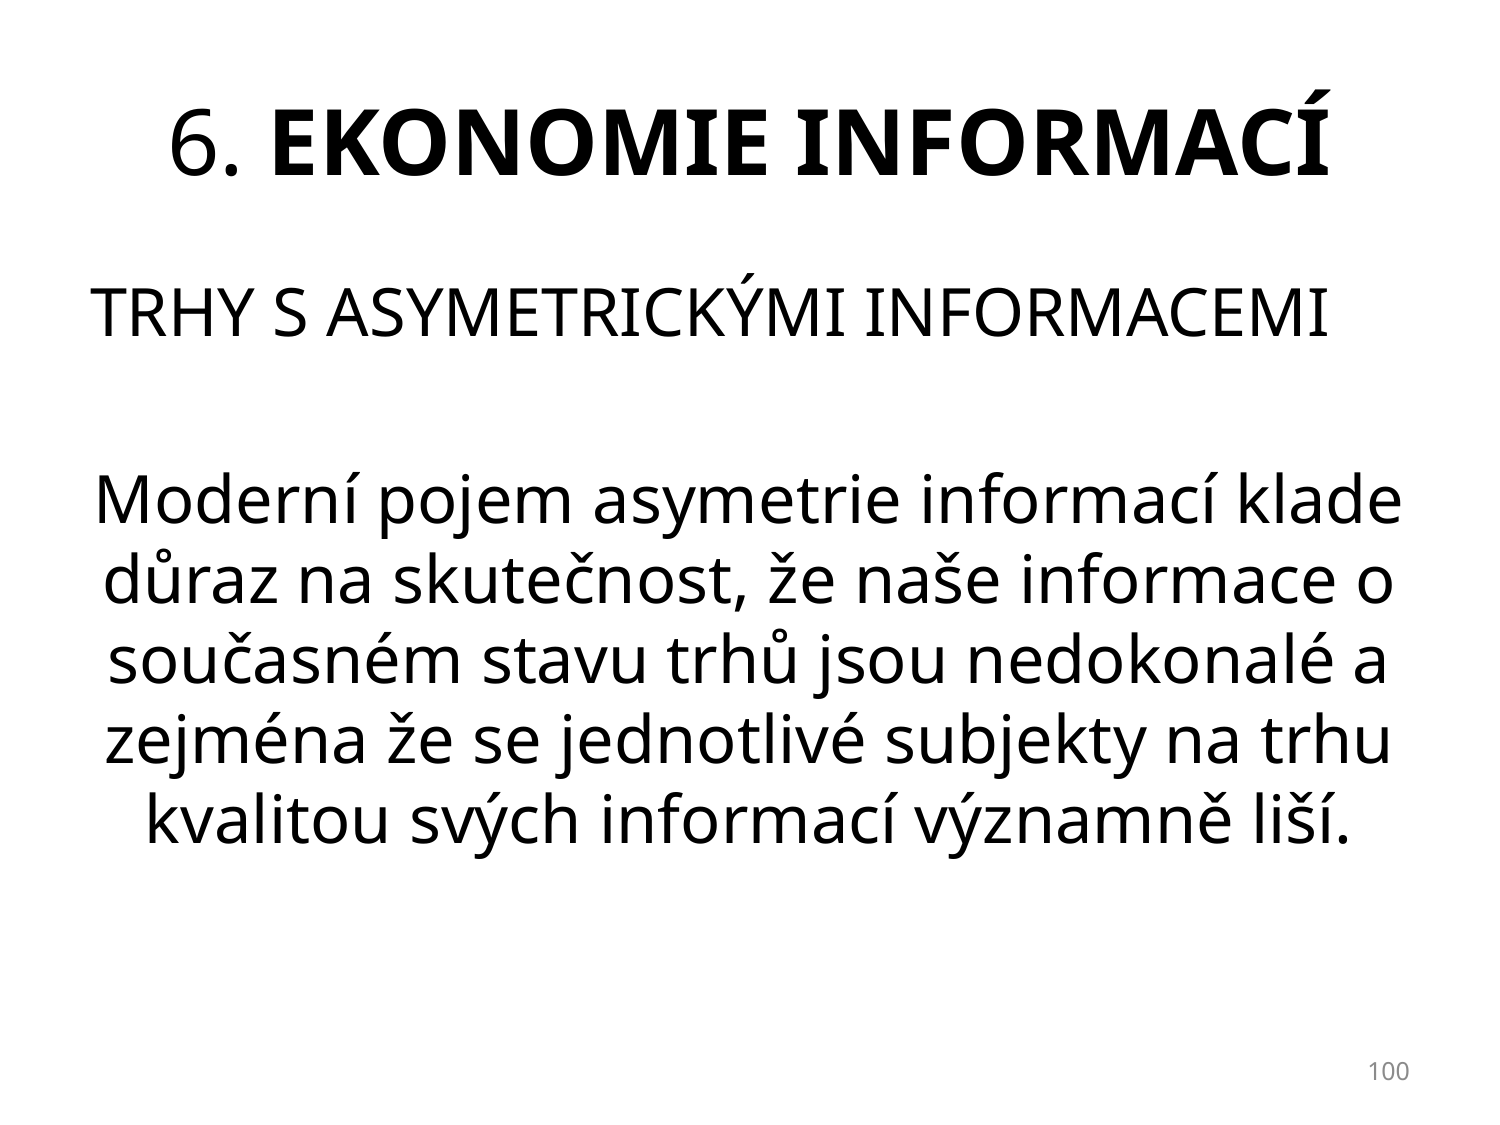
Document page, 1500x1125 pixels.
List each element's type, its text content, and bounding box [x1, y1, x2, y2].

title 6. Ekonomie informací [75, 45, 1425, 233]
list TRHY S ASYMETRICKÝMI INFORMACEMI Moderní pojem asymetrie informací klade důraz na skutečnost, že naše informace o současném stavu trhů jsou nedokonalé a zejména že se jednotlivé subjekty na trhu kvalitou svých informací významně liší. [75, 262, 1425, 1005]
slide_number 100 [1074, 1042, 1425, 1103]
